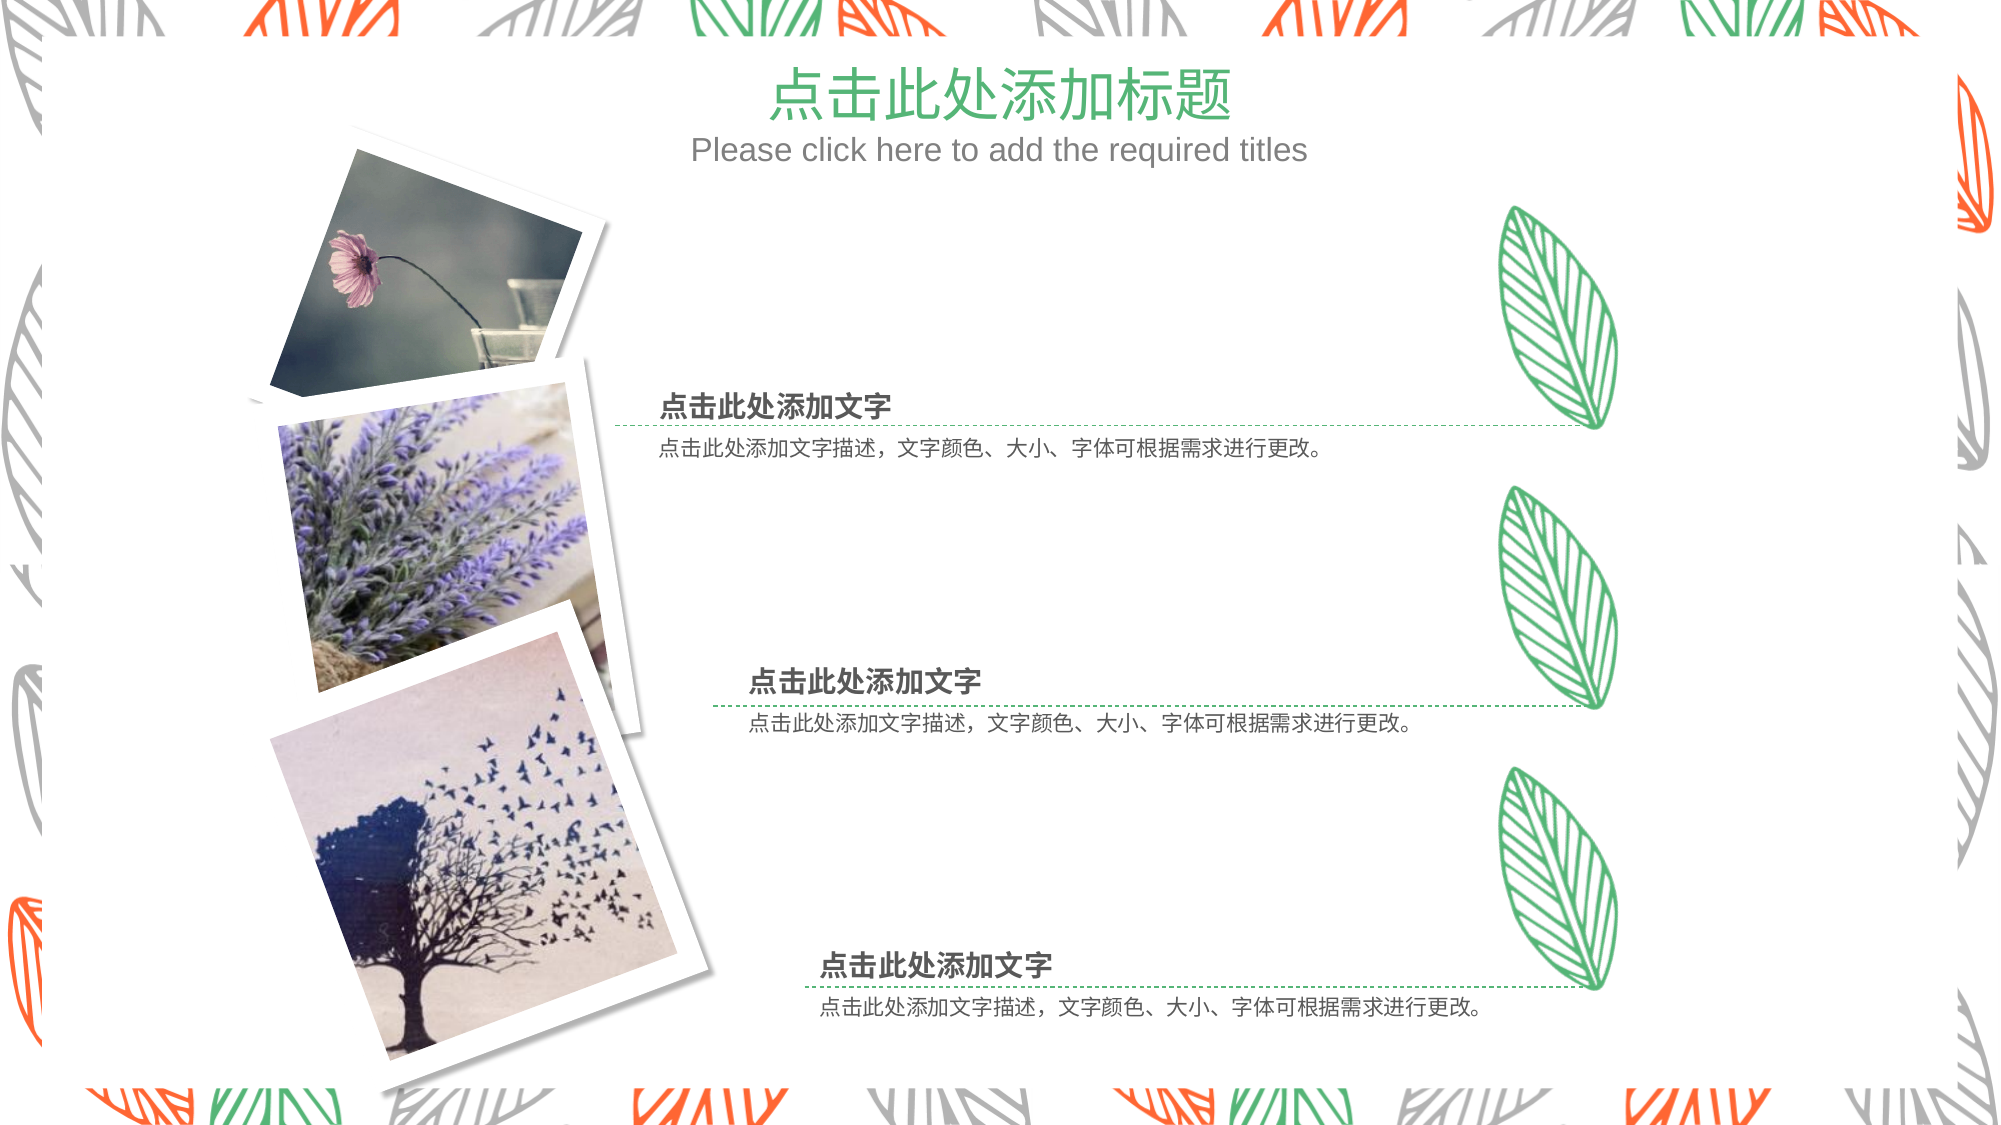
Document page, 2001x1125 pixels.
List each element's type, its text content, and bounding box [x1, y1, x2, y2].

text_box 点击此处添加文字 [644, 426, 1065, 431]
text_box 点击此处添加标题 [713, 51, 1287, 136]
text_box 点击此处添加文字描述，文字颜色、大小、字体可根据需求进行更改。 [804, 988, 1488, 1028]
text_box 点击此处添加文字 [644, 363, 1065, 424]
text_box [279, 377, 614, 760]
text_box 点击此处添加文字描述，文字颜色、大小、字体可根据需求进行更改。 [644, 427, 1328, 469]
text_box 点击此处添加文字描述，文字颜色、大小、字体可根据需求进行更改。 [733, 707, 1418, 744]
text_box 点击此处添加文字 [734, 638, 1155, 705]
text_box Please click here to add the required titles [675, 120, 1325, 176]
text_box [296, 648, 651, 1044]
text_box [287, 163, 565, 377]
picture [0, 0, 2001, 1125]
text_box 点击此处添加文字 [804, 922, 1225, 986]
